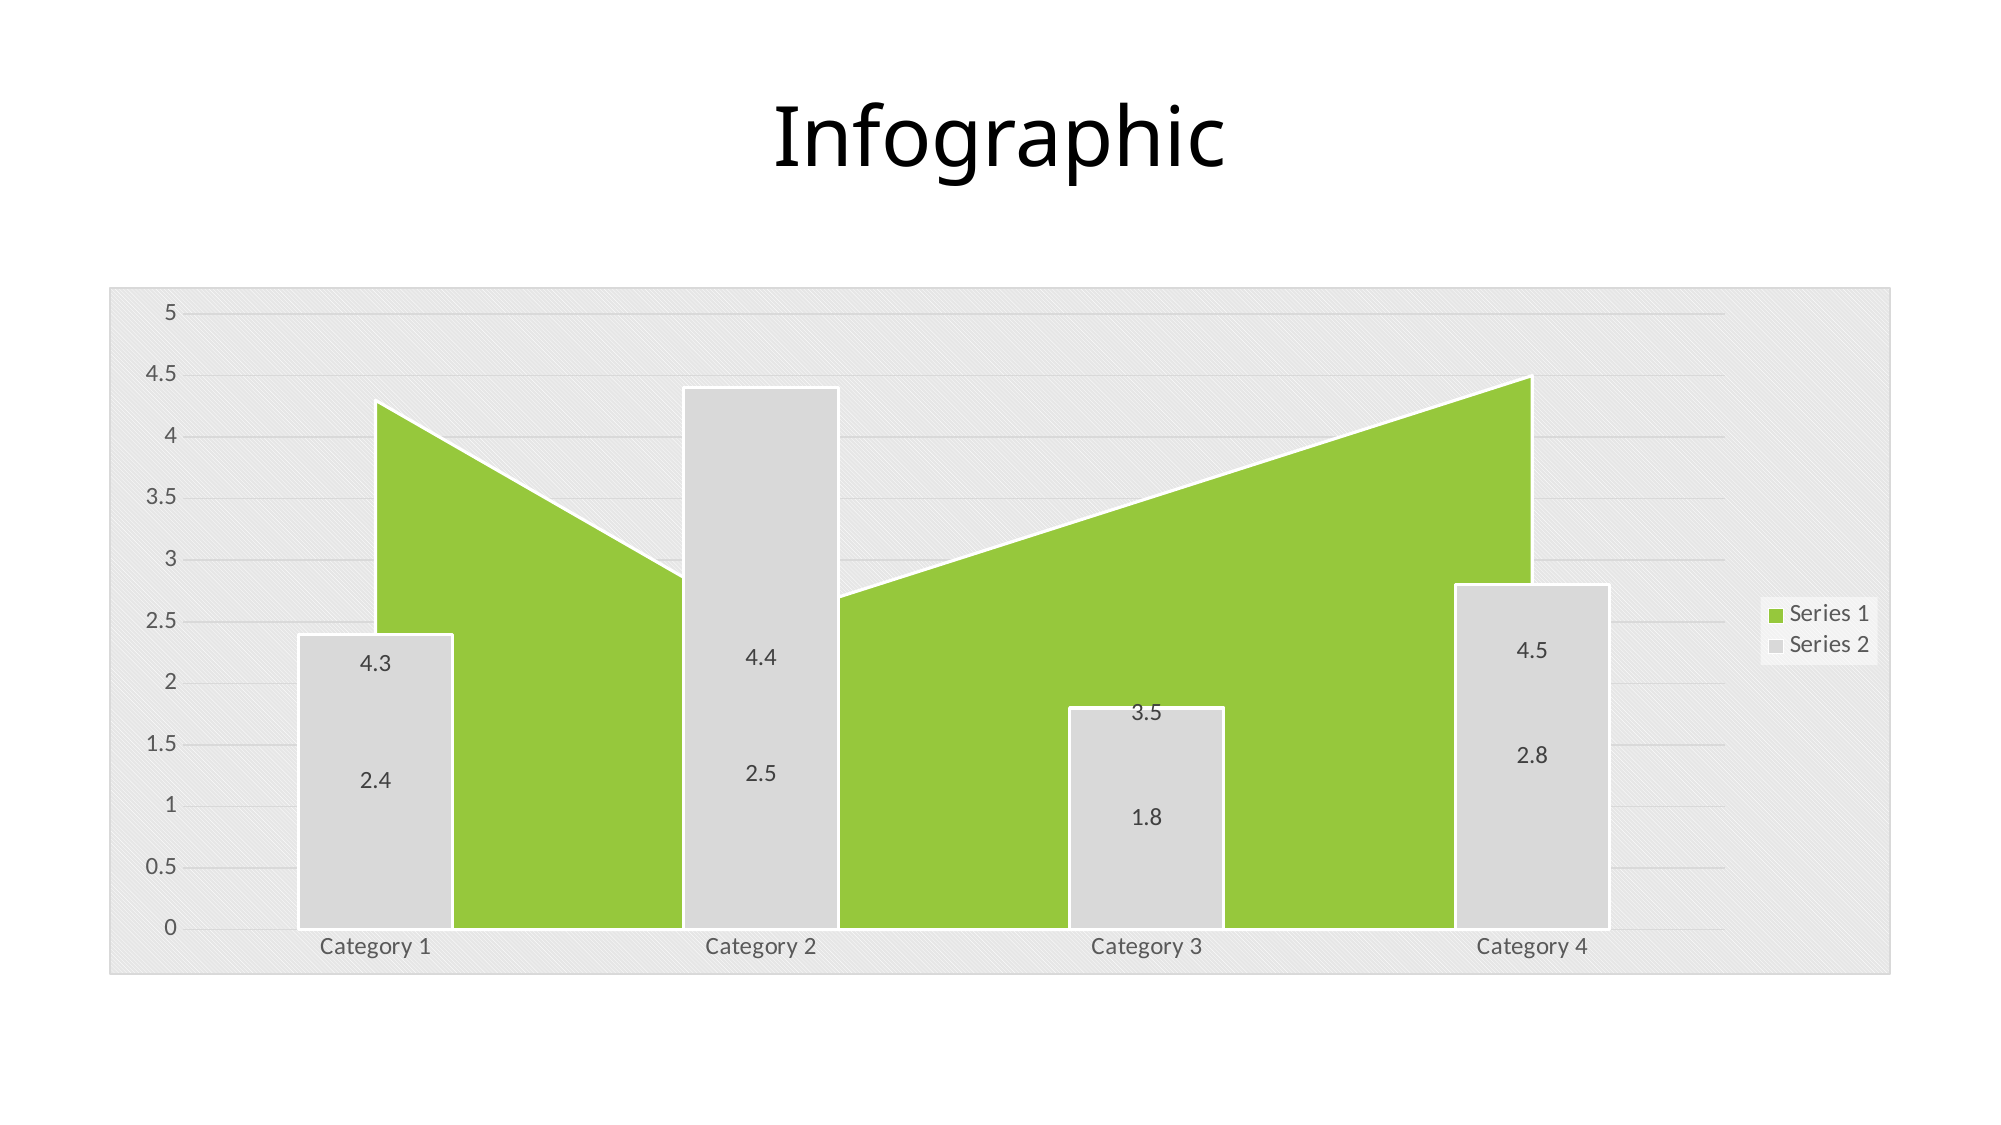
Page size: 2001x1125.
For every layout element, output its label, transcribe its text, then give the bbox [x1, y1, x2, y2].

text_box Infographic [758, 75, 1242, 191]
chart [109, 287, 1891, 975]
